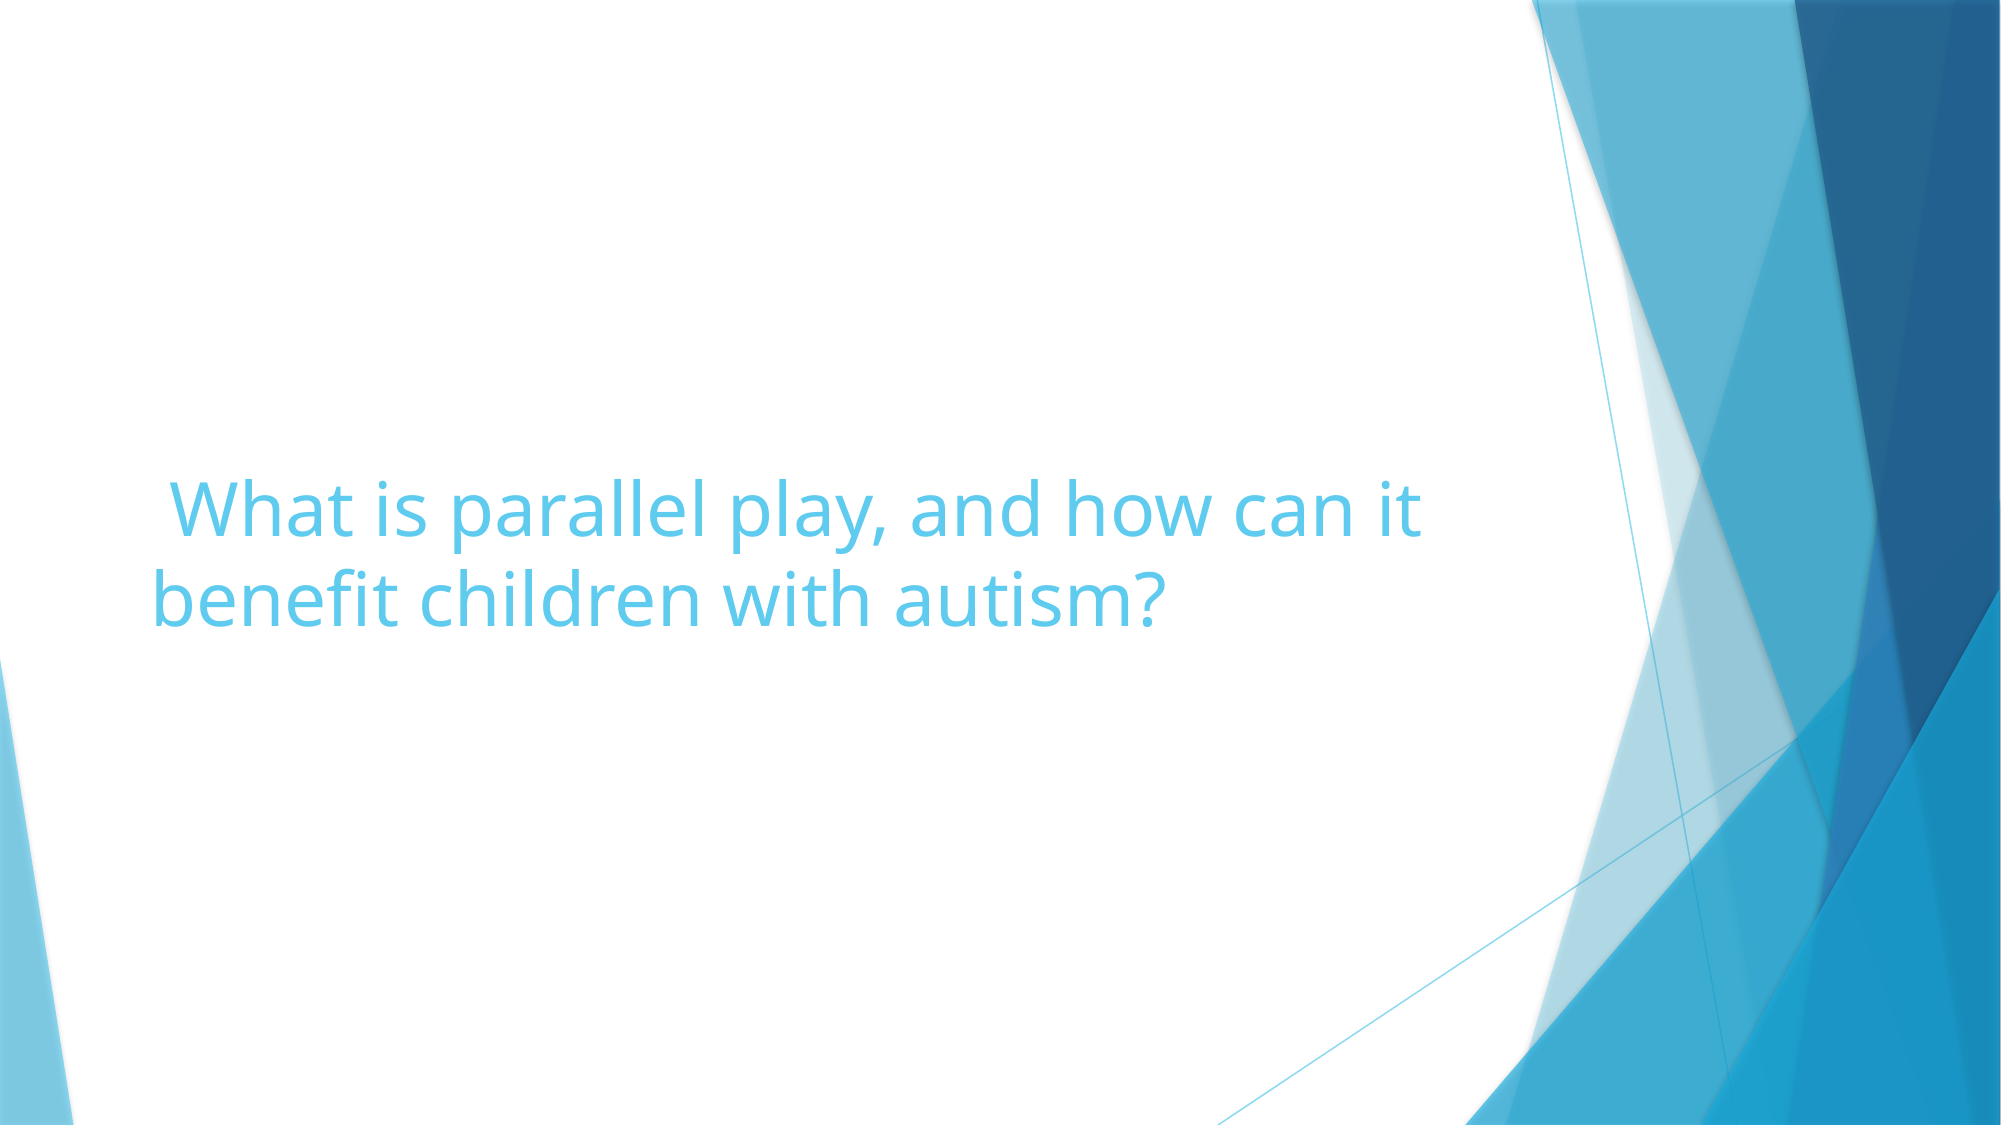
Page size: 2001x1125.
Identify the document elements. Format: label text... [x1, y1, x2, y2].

title What is parallel play, and how can it benefit children with autism? [135, 454, 1546, 671]
